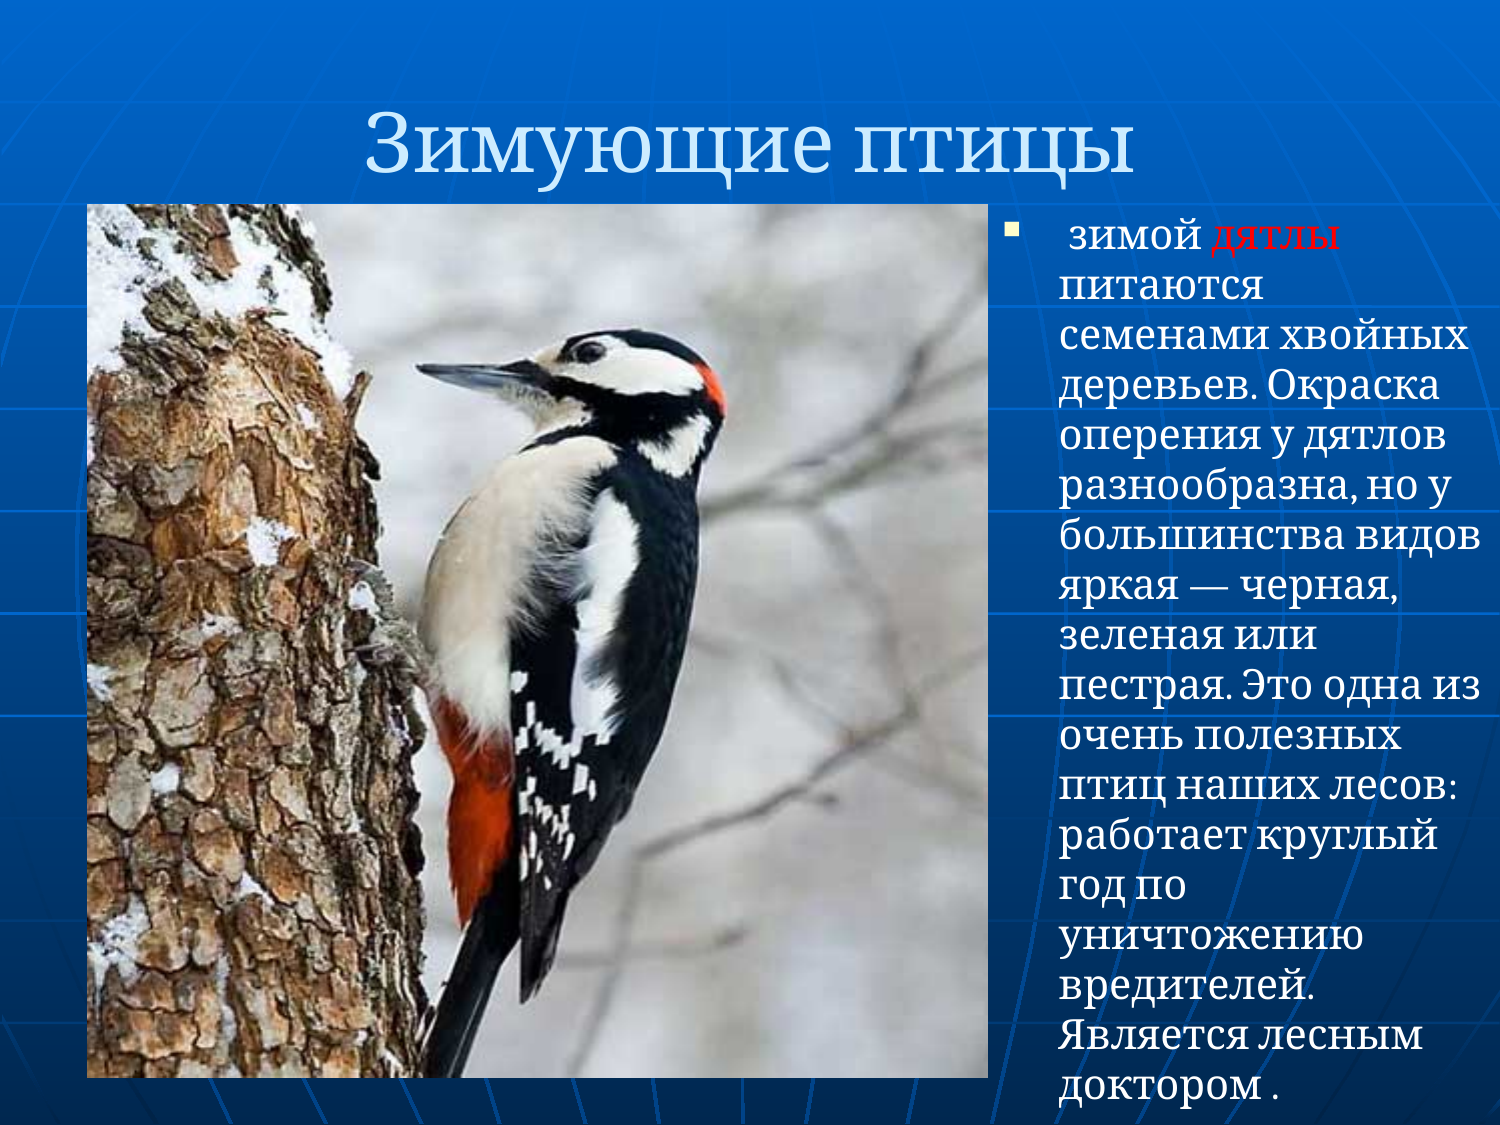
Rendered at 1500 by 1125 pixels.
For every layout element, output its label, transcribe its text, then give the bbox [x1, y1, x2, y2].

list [87, 204, 988, 1078]
list зимой дятлы питаются семенами хвойных деревьев. Окраска оперения у дятлов разнообразна, но у большинства видов яркая — черная, зеленая или пестрая. Это одна из очень полезных птиц наших лесов: работает круглый год по уничтожению вредителей. Является лесным доктором . [987, 199, 1500, 1088]
title Зимующие птицы [74, 45, 1426, 233]
